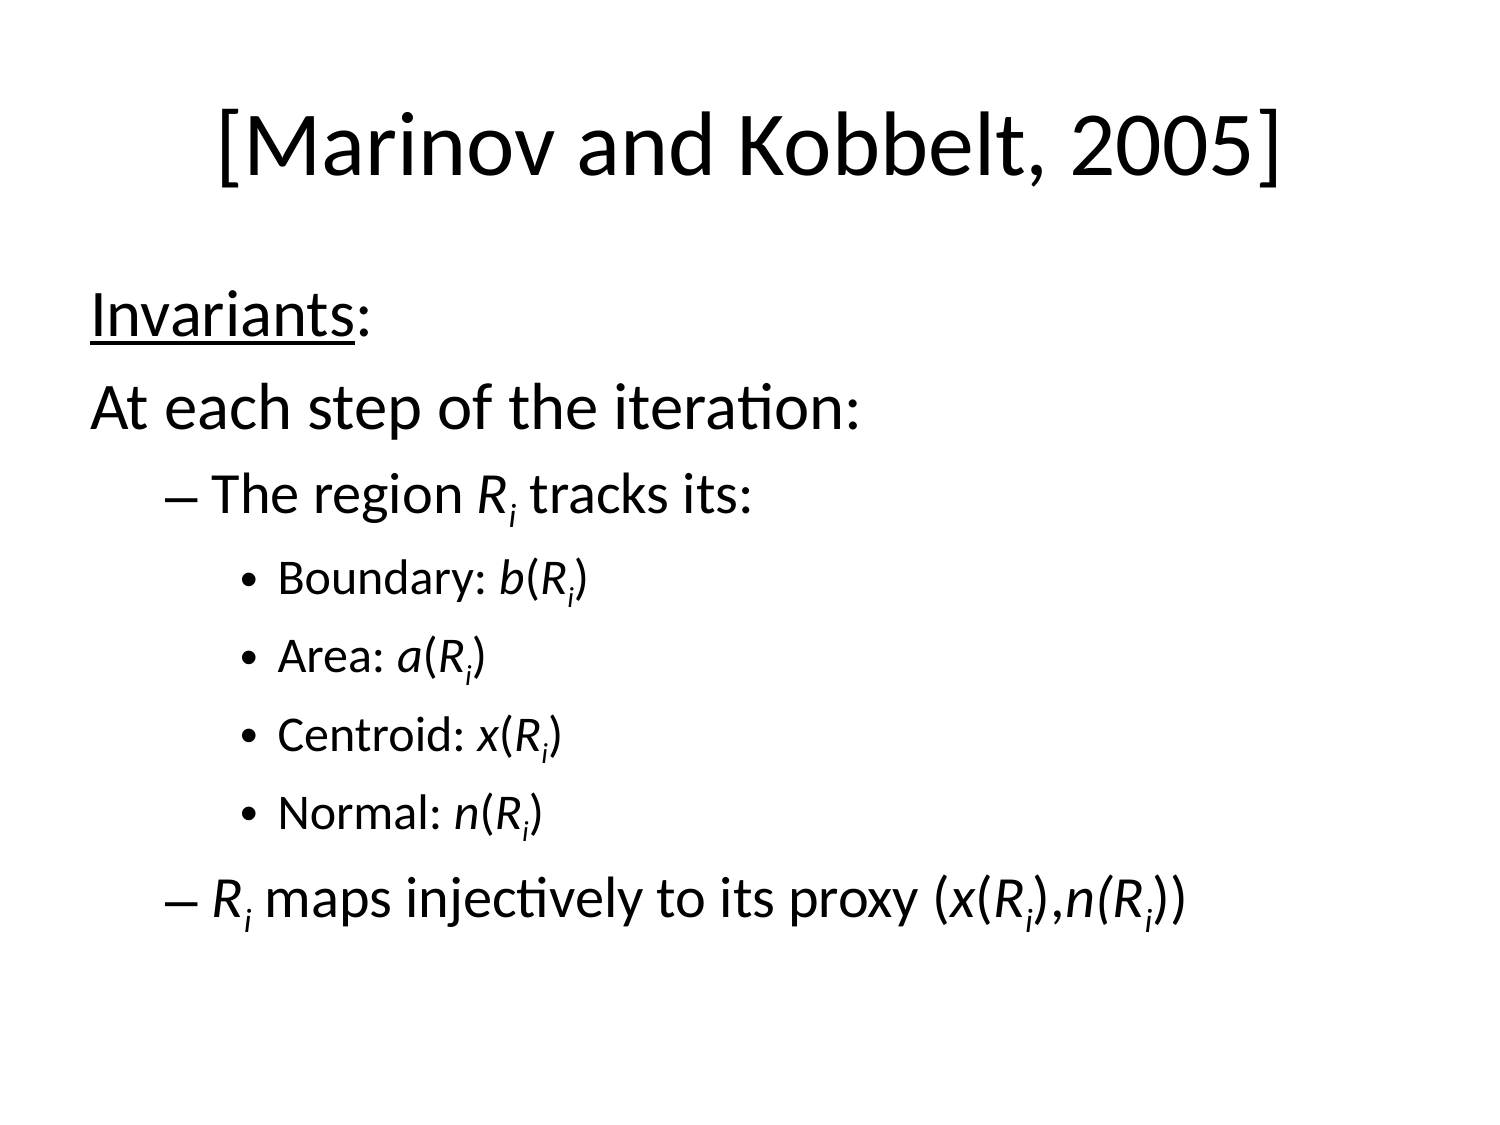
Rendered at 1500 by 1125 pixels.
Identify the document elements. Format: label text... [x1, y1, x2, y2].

title [Marinov and Kobbelt, 2005] [75, 45, 1425, 233]
list Invariants: At each step of the iteration: The region Ri tracks its: Boundary: b(Ri) Area: a(Ri) Centroid: x(Ri) Normal: n(Ri) Ri maps injectively to its proxy (x(Ri),n(Ri)) [75, 262, 1425, 1005]
